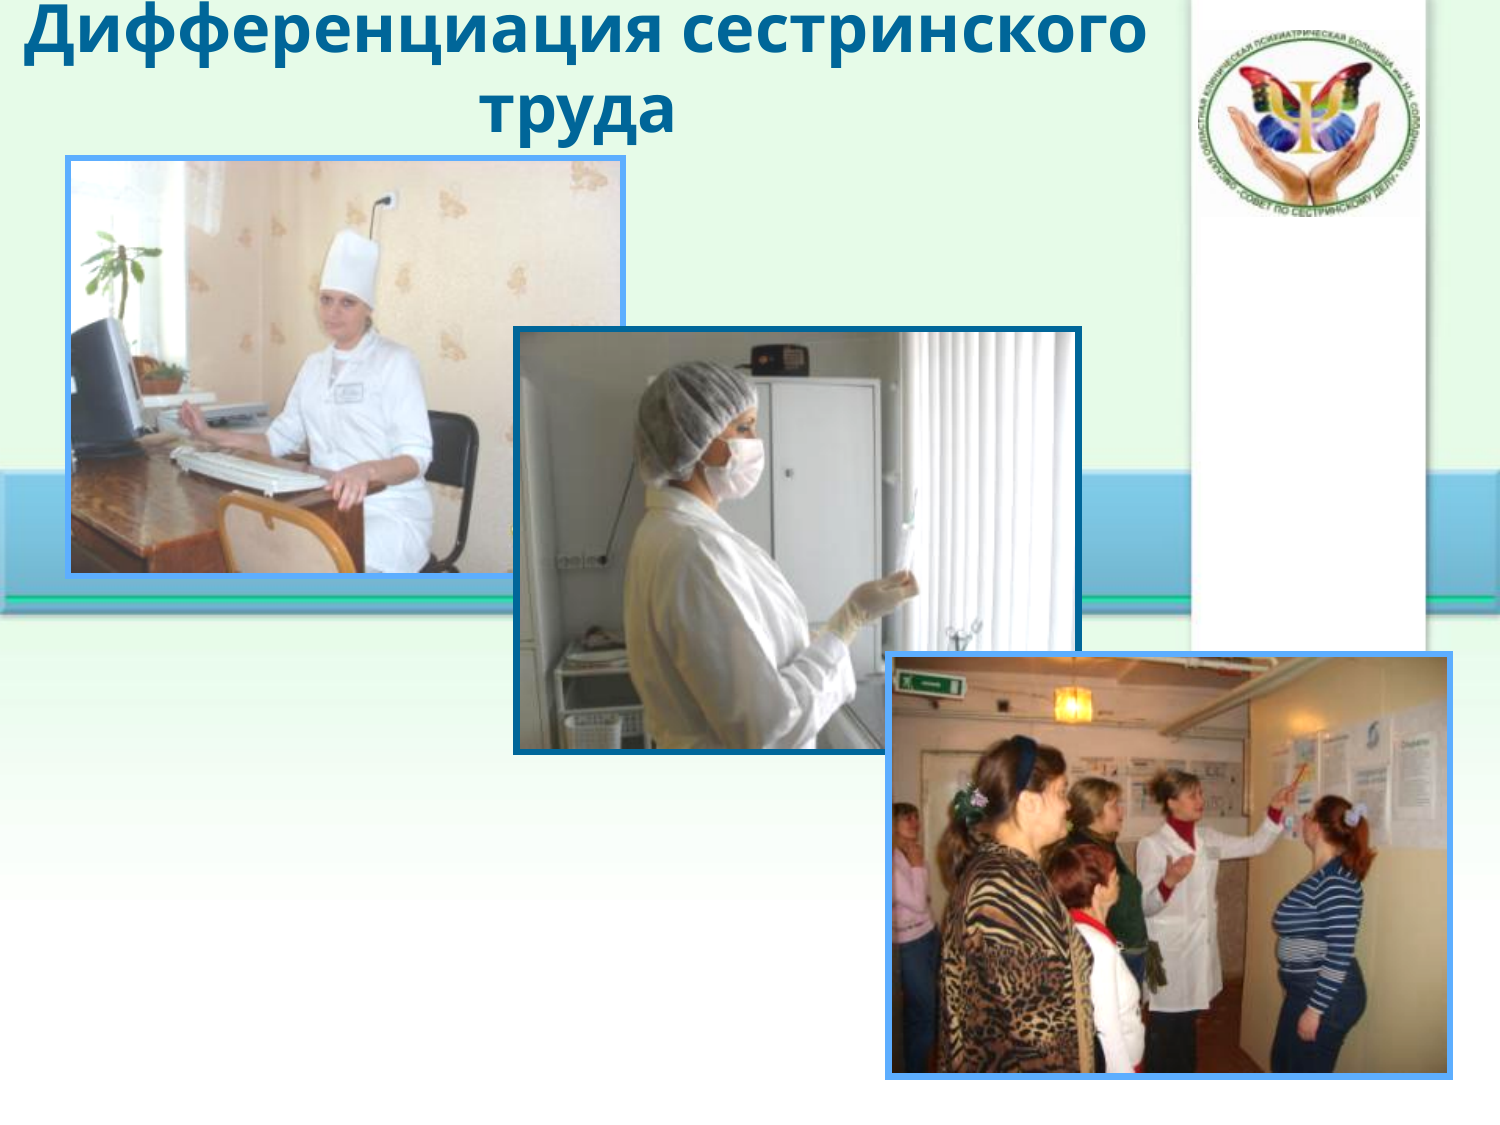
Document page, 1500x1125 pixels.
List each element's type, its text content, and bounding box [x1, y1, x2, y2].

picture [0, 0, 1500, 1125]
title Дифференциация сестринского труда [0, 0, 1174, 132]
